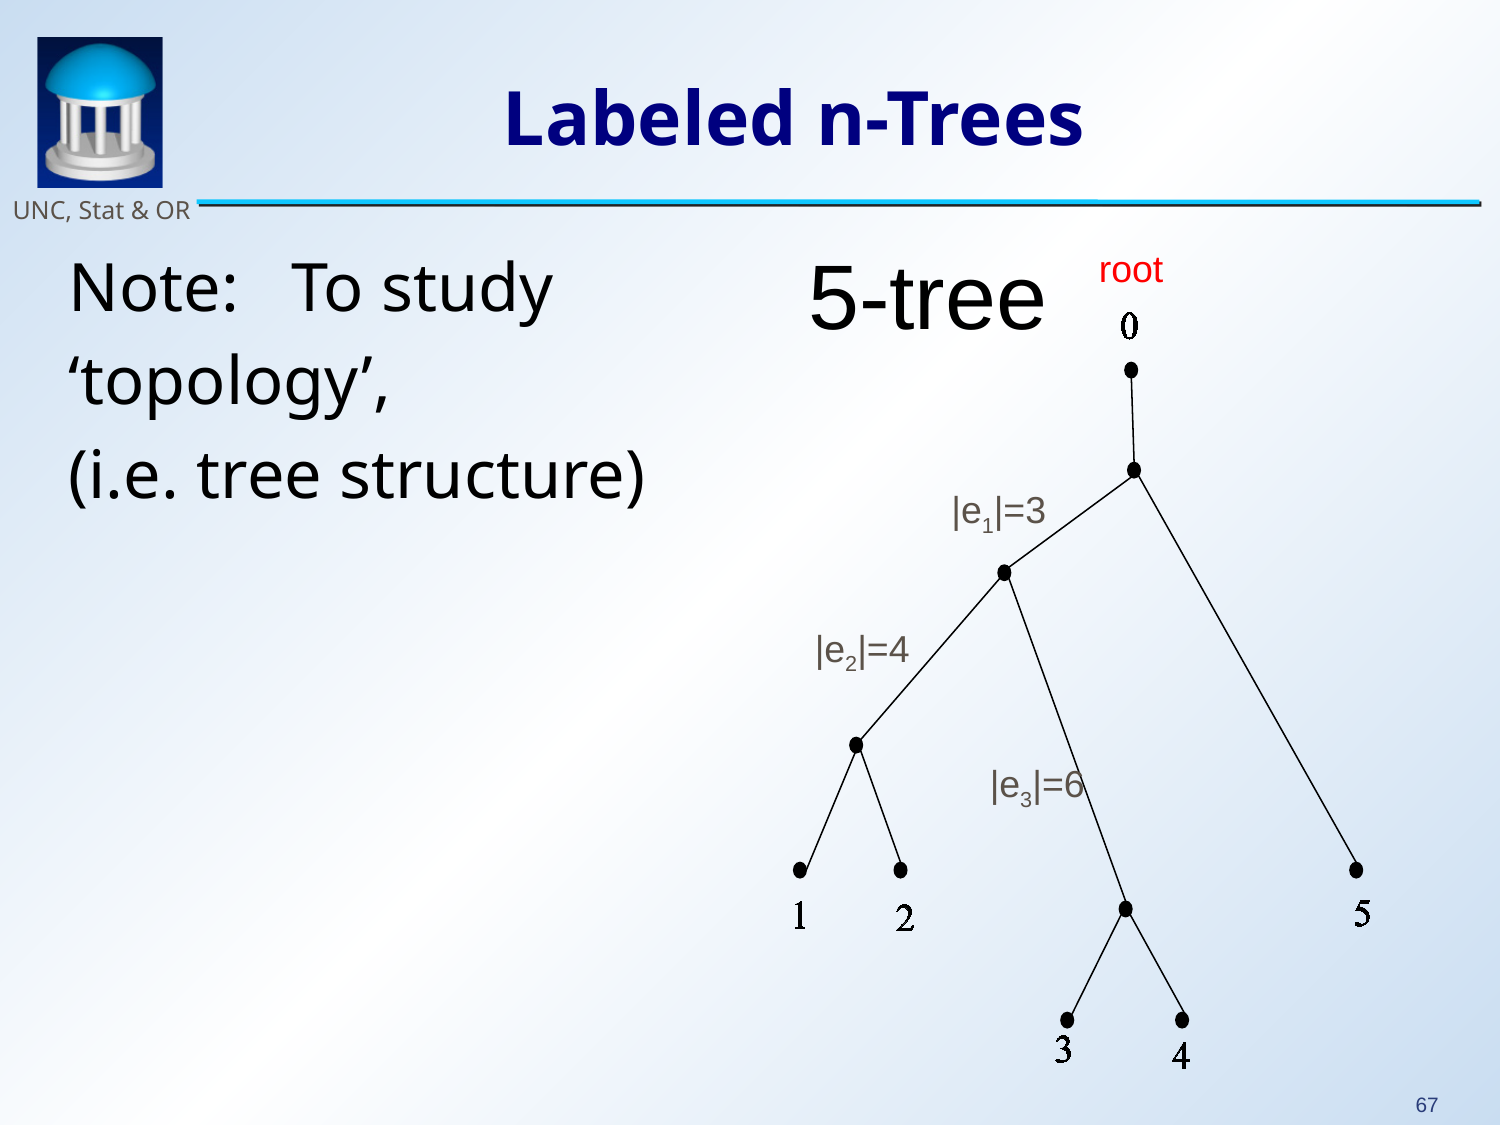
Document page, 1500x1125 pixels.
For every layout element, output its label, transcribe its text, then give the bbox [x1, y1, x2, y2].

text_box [860, 577, 1001, 740]
text_box |e1|=3 [936, 478, 1006, 545]
text_box root [1082, 237, 1283, 298]
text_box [1008, 477, 1134, 568]
text_box [998, 565, 1007, 580]
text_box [1071, 914, 1122, 1015]
text_box [1055, 1035, 1071, 1063]
text_box |e2|=4 [800, 617, 855, 684]
text_box [793, 862, 803, 878]
text_box [1121, 312, 1138, 340]
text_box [1130, 377, 1135, 463]
text_box [896, 904, 914, 931]
text_box [795, 901, 805, 929]
text_box [1172, 1042, 1190, 1069]
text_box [860, 750, 901, 863]
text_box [1129, 914, 1189, 1021]
list Note: To study ‘topology’, (i.e. tree structure) [53, 237, 788, 1076]
text_box [1119, 904, 1132, 915]
text_box [849, 737, 859, 751]
text_box [1127, 465, 1141, 476]
text_box 5-tree [793, 230, 1082, 355]
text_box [806, 752, 857, 871]
text_box [1124, 362, 1138, 378]
text_box [894, 864, 907, 878]
title Labeled n-Trees [274, 74, 1313, 156]
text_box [1008, 577, 1126, 902]
text_box [1060, 1012, 1074, 1028]
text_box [1138, 475, 1357, 863]
text_box [1350, 864, 1363, 878]
text_box |e3|=6 [975, 752, 1003, 819]
text_box [1355, 900, 1370, 927]
